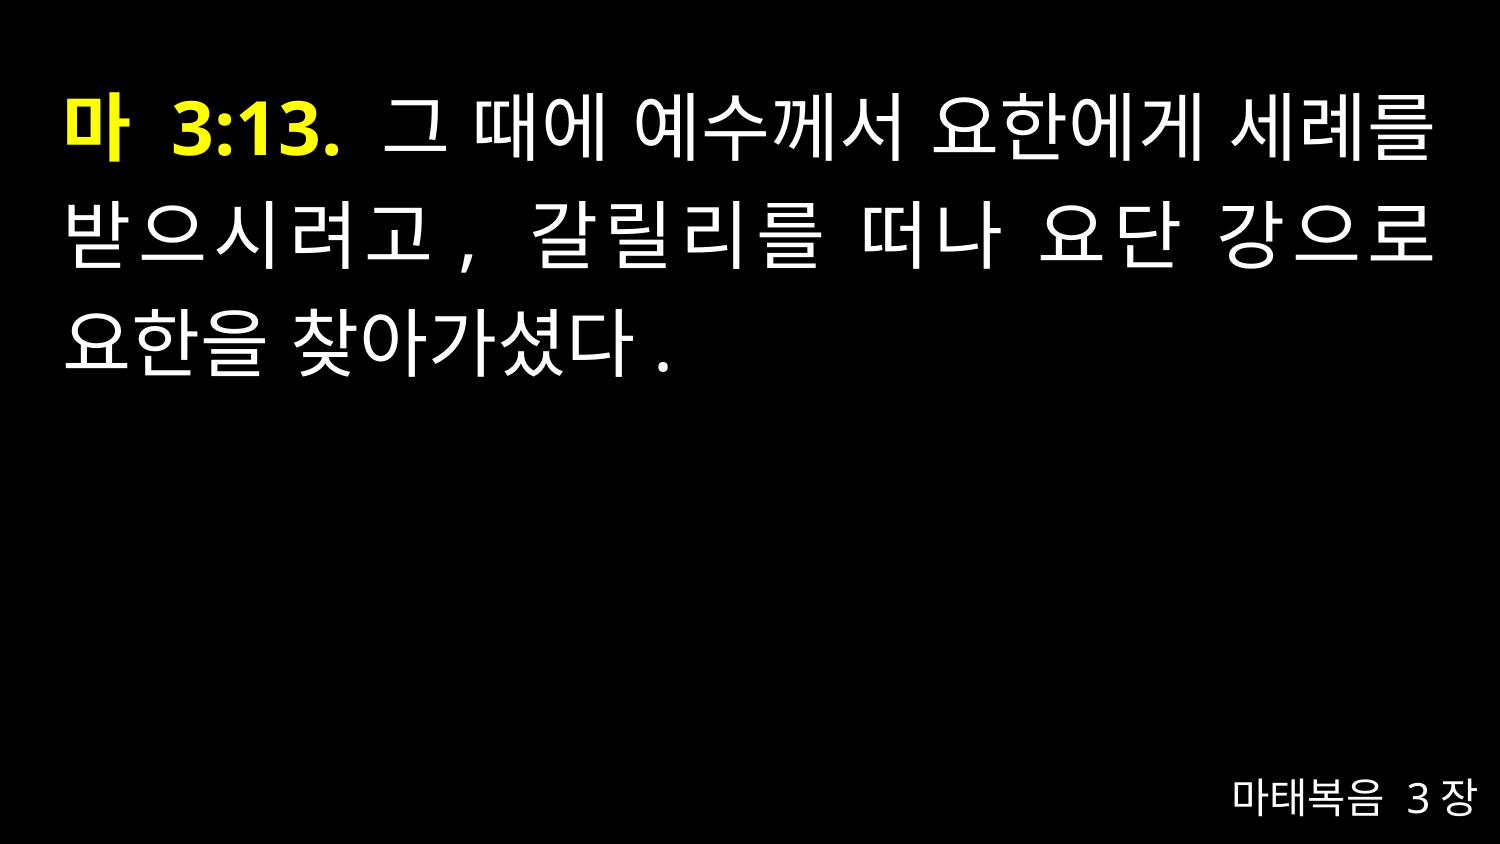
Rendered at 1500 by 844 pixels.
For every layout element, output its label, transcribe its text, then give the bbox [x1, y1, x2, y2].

title 마 3:13. 그 때에 예수께서 요한에게 세례를 받으시려고, 갈릴리를 떠나 요단 강으로 요한을 찾아가셨다. [0, 0, 1500, 844]
subtitle 마태복음 3장 [916, 770, 1500, 844]
